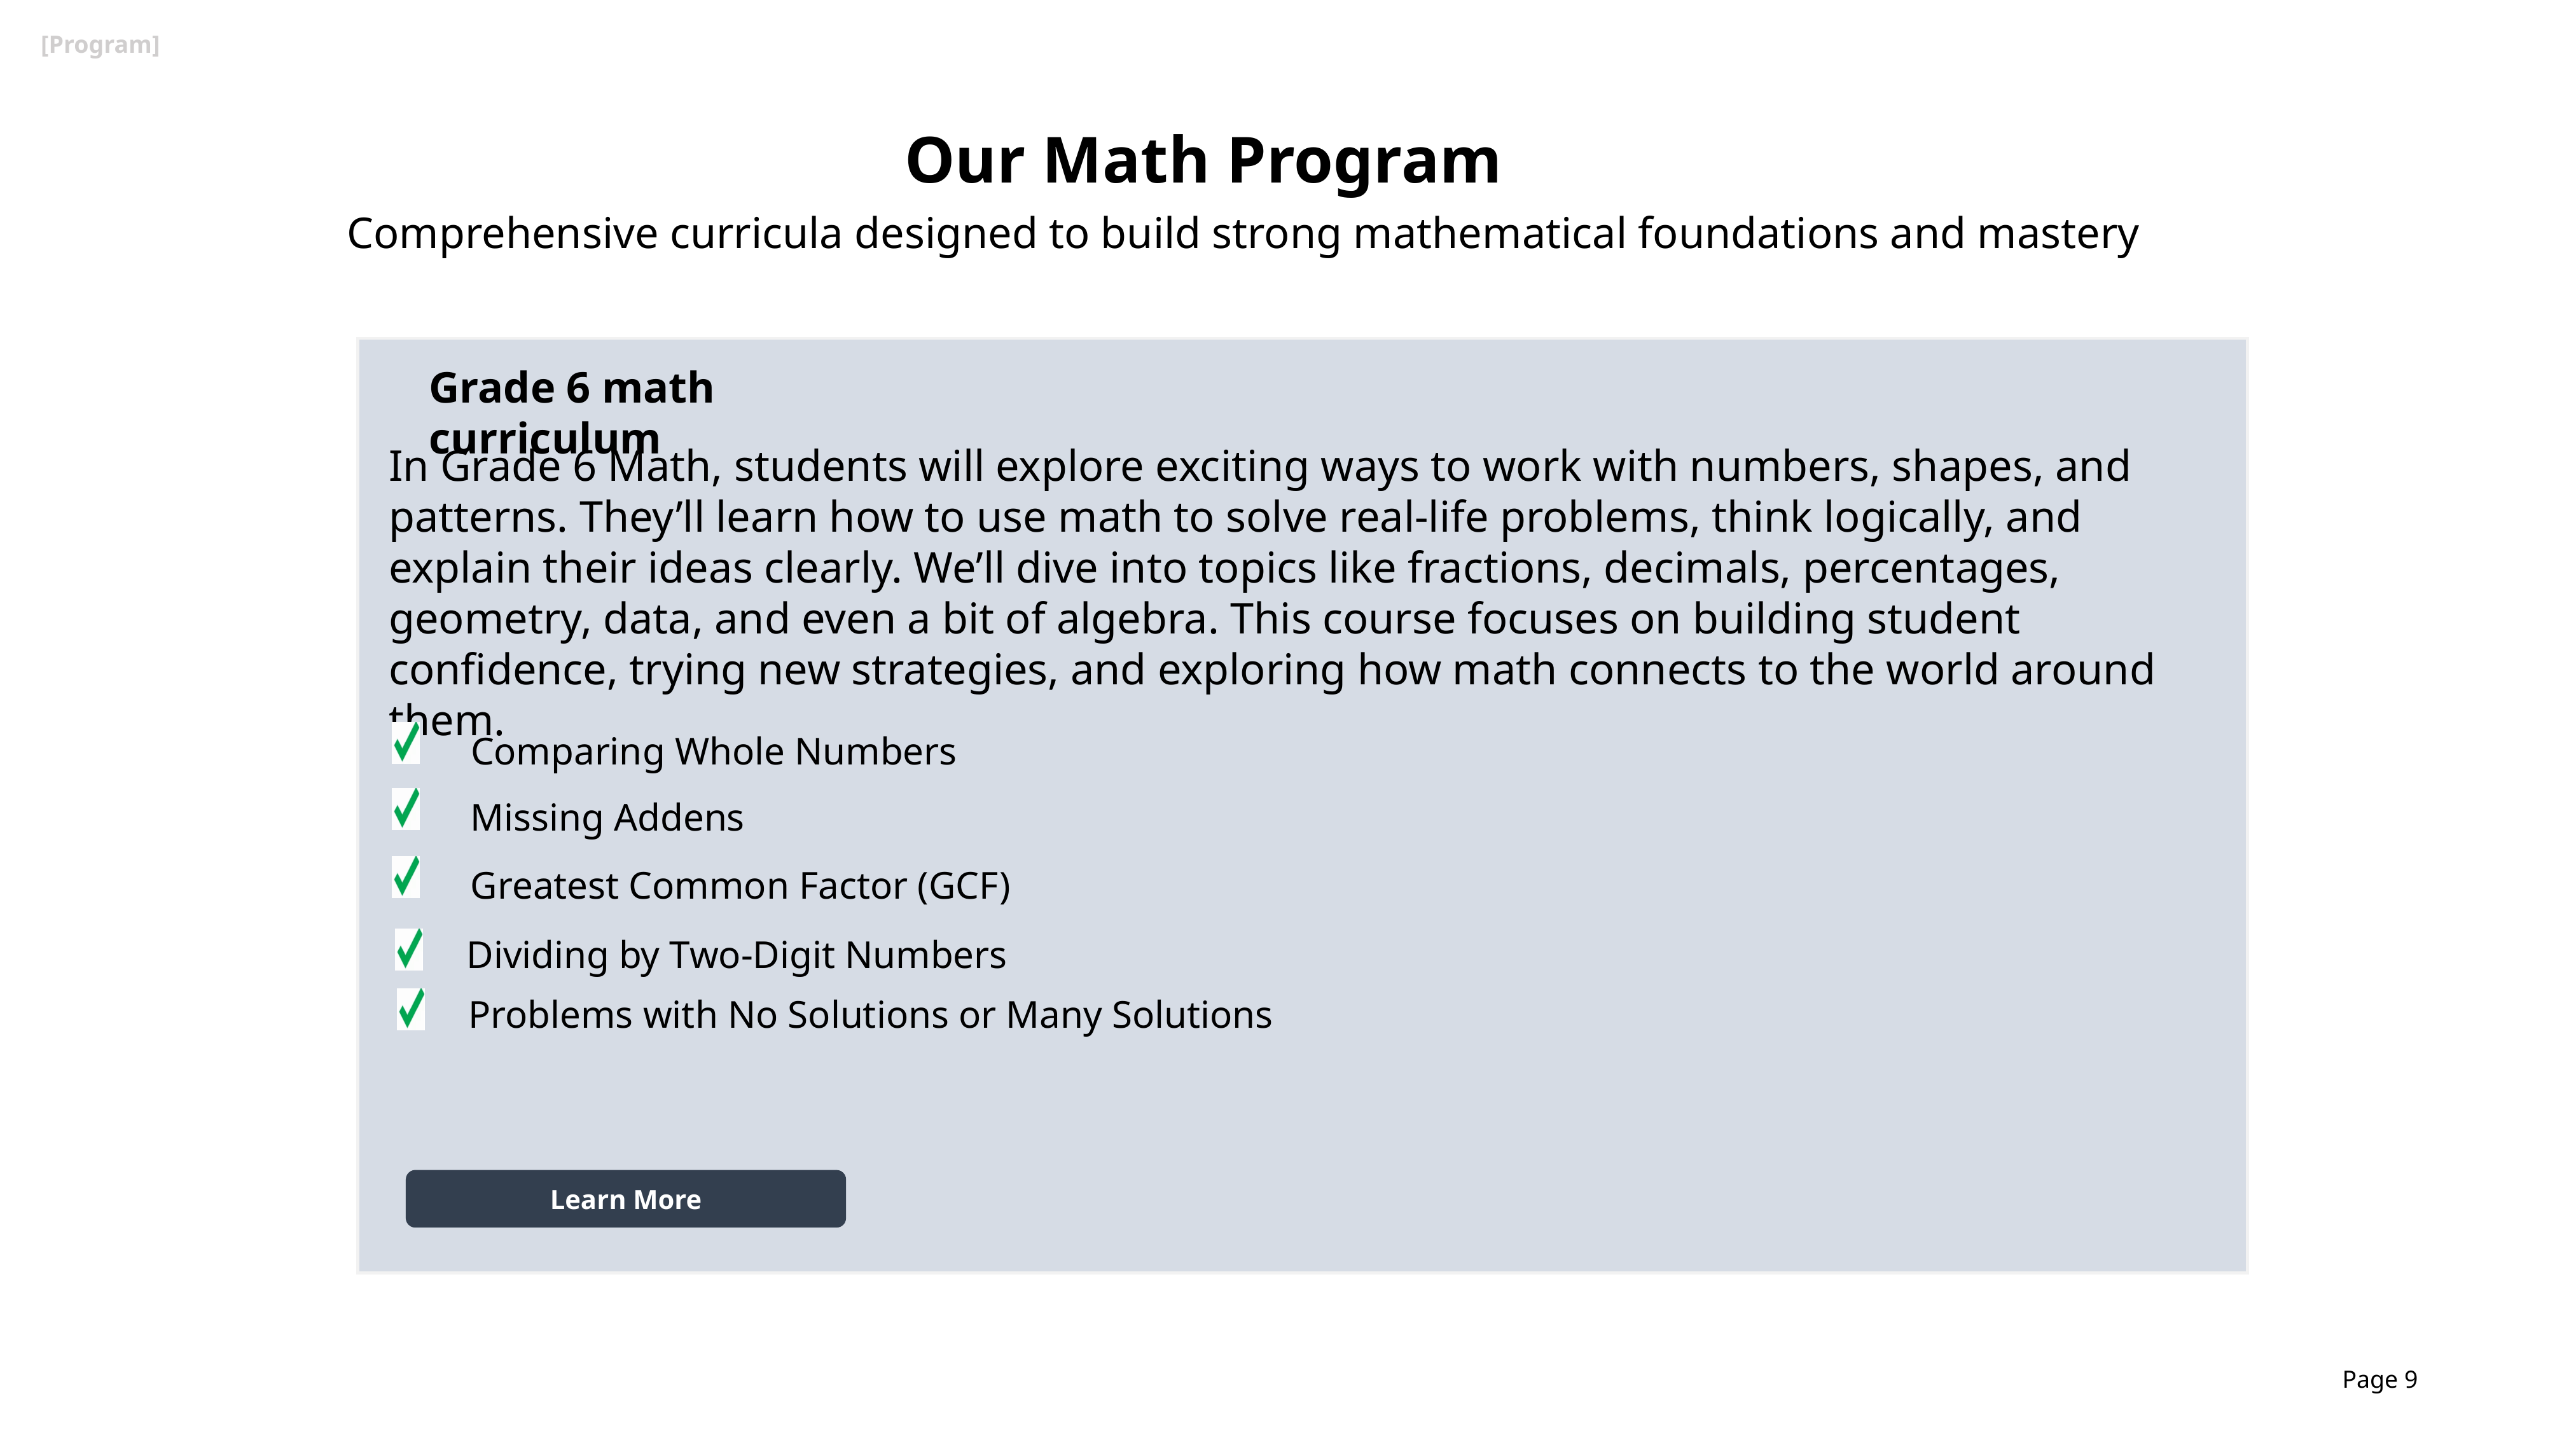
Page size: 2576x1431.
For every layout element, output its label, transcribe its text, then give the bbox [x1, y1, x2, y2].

text_box Page 9 [2018, 1359, 2428, 1398]
text_box Dividing by Two-Digit Numbers [438, 927, 1432, 981]
text_box Comprehensive curricula designed to build strong mathematical foundations and mastery [263, 201, 2236, 261]
text_box [357, 338, 2248, 1274]
text_box Grade 6 math curriculum [419, 356, 954, 434]
text_box Greatest Common Factor (GCF) [441, 857, 1278, 911]
picture [395, 929, 423, 971]
text_box Problems with No Solutions or Many Solutions [440, 986, 1434, 1040]
text_box [Program] [31, 25, 181, 63]
picture [397, 988, 425, 1030]
text_box Learn More [405, 1169, 847, 1228]
picture [392, 722, 420, 764]
picture [392, 788, 420, 830]
picture [392, 856, 420, 898]
text_box Missing Addens [441, 789, 1560, 843]
text_box In Grade 6 Math, students will explore exciting ways to work with numbers, shapes, and patterns. They’ll learn how to use math to solve real-life problems, think logically, and explain their ideas clearly. We’ll dive into topics like fractions, decimals, percentages, geometry, data, and even a bit of algebra. This course focuses on building student confidence, trying new strategies, and exploring how math connects to the world around them. [379, 434, 2196, 749]
text_box Comparing Whole Numbers [441, 722, 1443, 777]
text_box Our Math Program [546, 114, 1862, 200]
